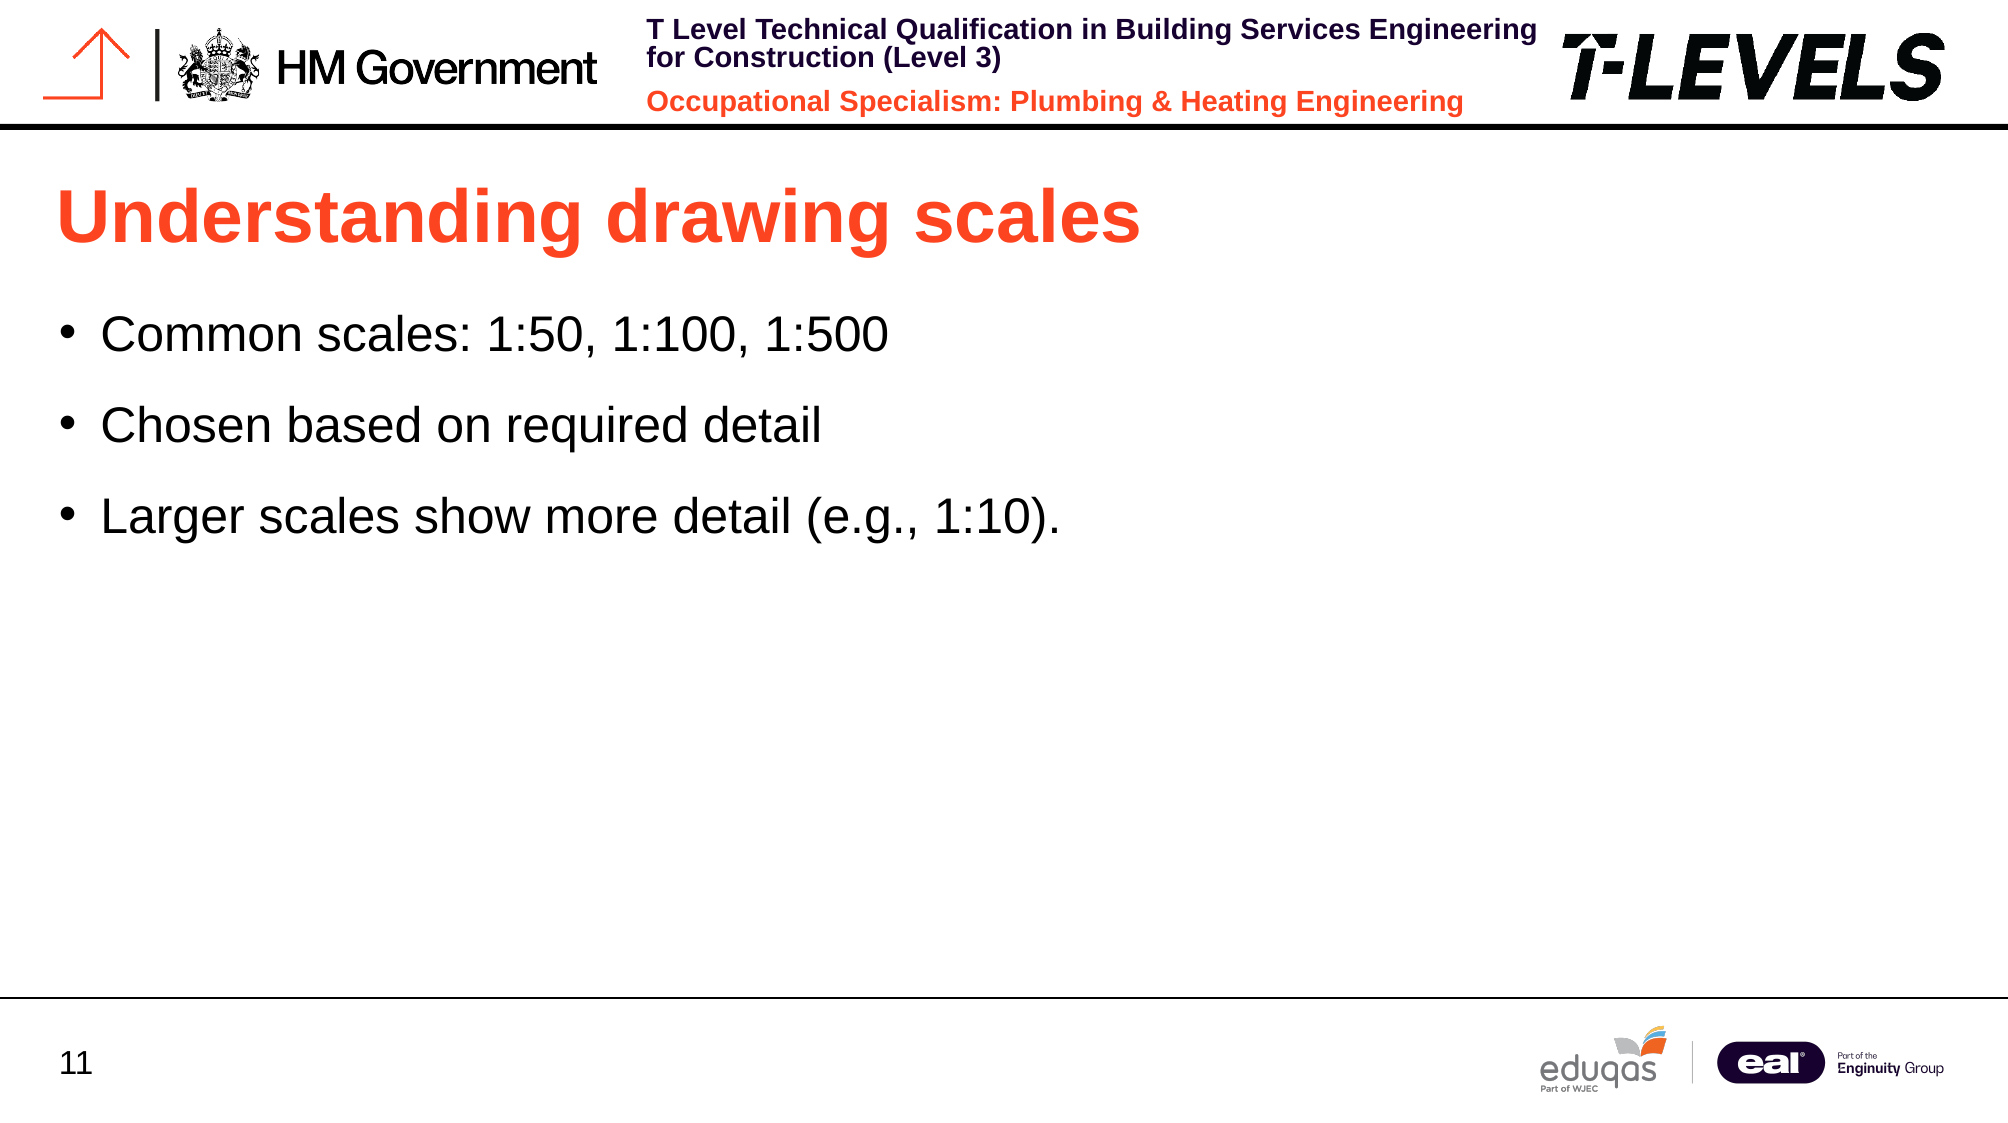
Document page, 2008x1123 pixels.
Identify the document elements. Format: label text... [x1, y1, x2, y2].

list Common scales: 1:50, 1:100, 1:500 Chosen based on required detail Larger scales show more detail (e.g., 1:10). [59, 295, 1901, 975]
picture [155, 28, 597, 102]
title Understanding drawing scales [41, 111, 1949, 314]
picture [1543, 25, 1964, 108]
picture [38, 27, 136, 100]
picture [1535, 1021, 1949, 1097]
